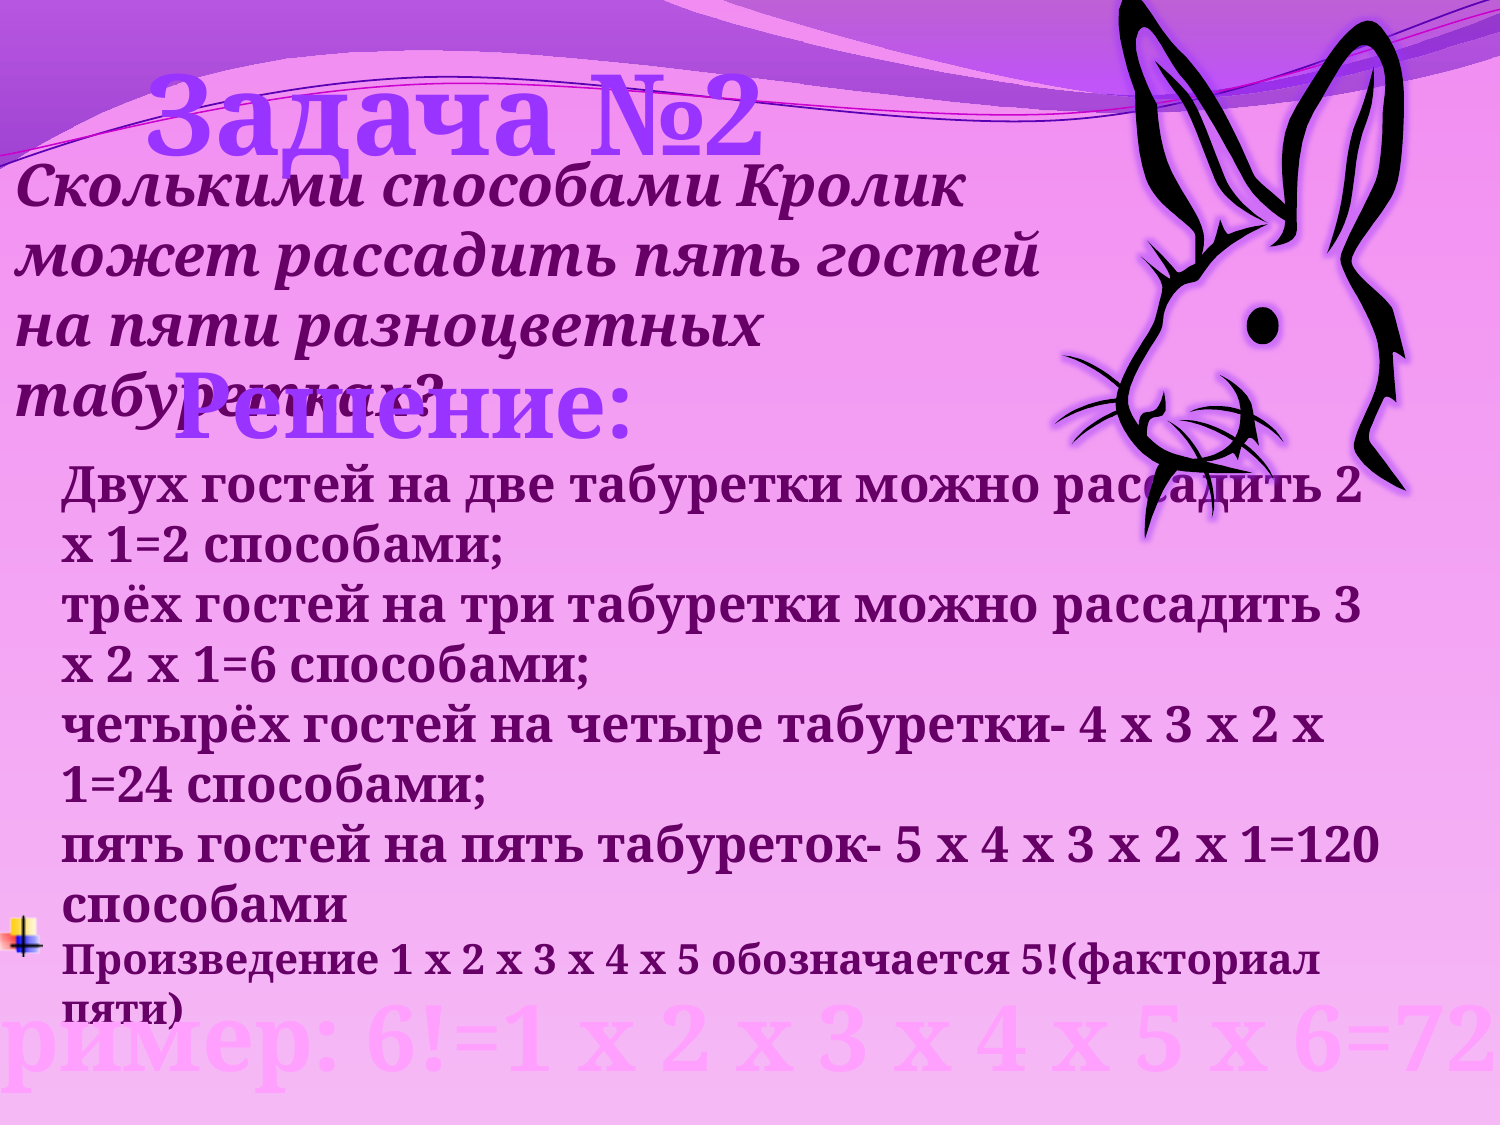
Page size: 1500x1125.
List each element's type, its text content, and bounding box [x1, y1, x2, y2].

text_box Задача №2 [129, 35, 782, 186]
text_box Сколькими способами Кролик может рассадить пять гостей на пяти разноцветных табуретках? [0, 140, 1048, 436]
picture [0, 913, 43, 957]
text_box Решение: [105, 339, 703, 445]
text_box Пример: 6!=1 х 2 х 3 х 4 х 5 х 6=720 [0, 972, 1500, 1098]
text_box Двух гостей на две табуретки можно рассадить 2 х 1=2 способами; трёх гостей на три табуретки можно рассадить 3 х 2 х 1=6 способами; четырёх гостей на четыре табуретки- 4 х 3 х 2 х 1=24 способами; пять гостей на пять табуреток- 5 х 4 х 3 х 2 х 1=120 способами Произведение 1 х 2 х 3 х 4 х 5 обозначается 5!(факториал пяти) [46, 445, 1408, 972]
picture [1054, 0, 1407, 540]
